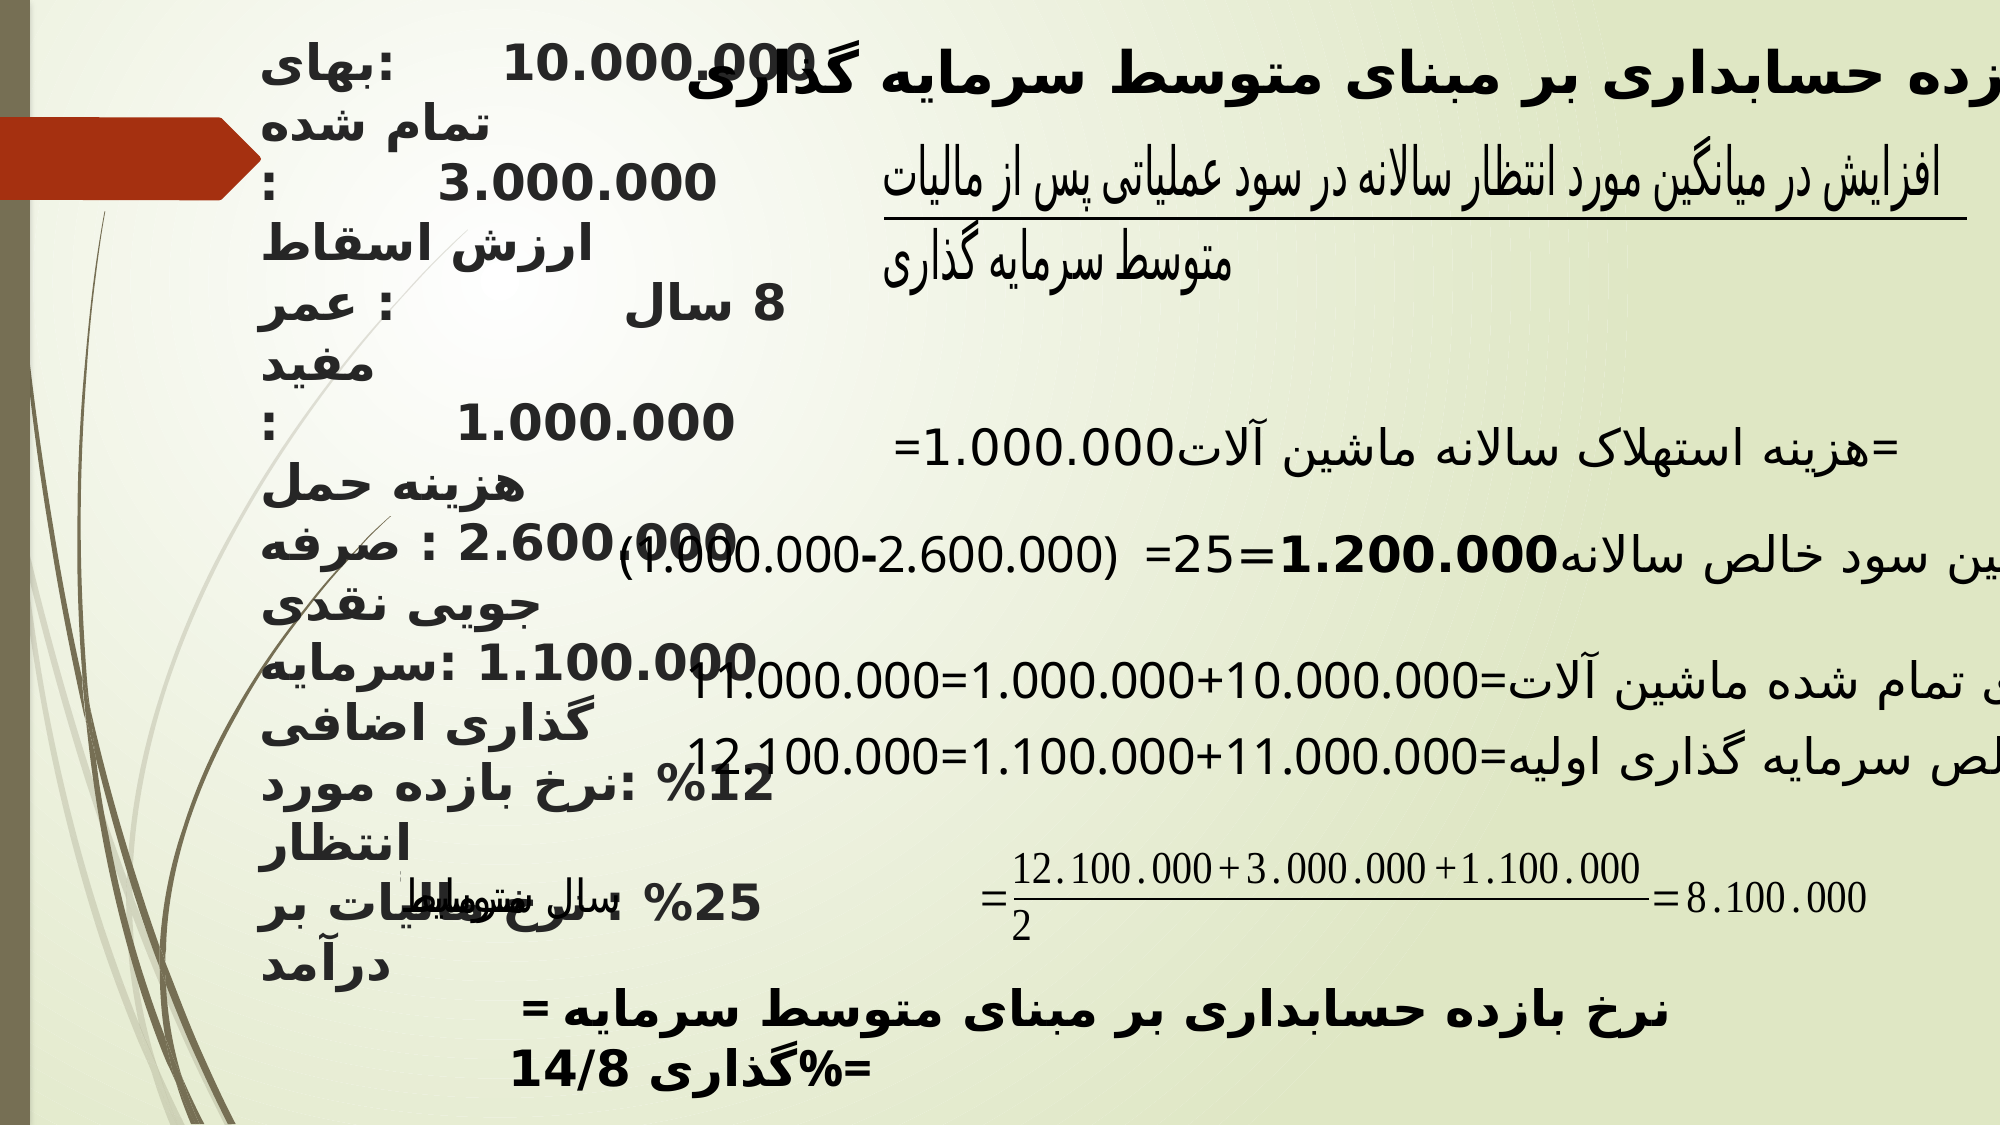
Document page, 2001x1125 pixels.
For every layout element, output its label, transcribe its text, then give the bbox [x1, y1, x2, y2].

text_box 12.100.000=1.100.000+11.000.000=خالص سرمایه گذاری اولیه [670, 716, 2000, 792]
text_box 11.000.000=1.000.000+10.000.000=بهای تمام شده ماشین آلات [671, 641, 2000, 716]
text_box نرخ بازده حسابداری بر مبنای متوسط سرمایه گذاری: [670, 27, 2000, 113]
title 10.000.000 :بهای تمام شده 3.000.000 : ارزش اسقاط 8 سال : عمر مفید 1.000.000 : هزینه حمل 2.600.000 : صرفه جویی نقدی 1.100.000 :سرمایه گذاری اضافی 12% :نرخ بازده مورد انتظار 25% : نرخ مالیات بر درآمد [245, 22, 877, 375]
